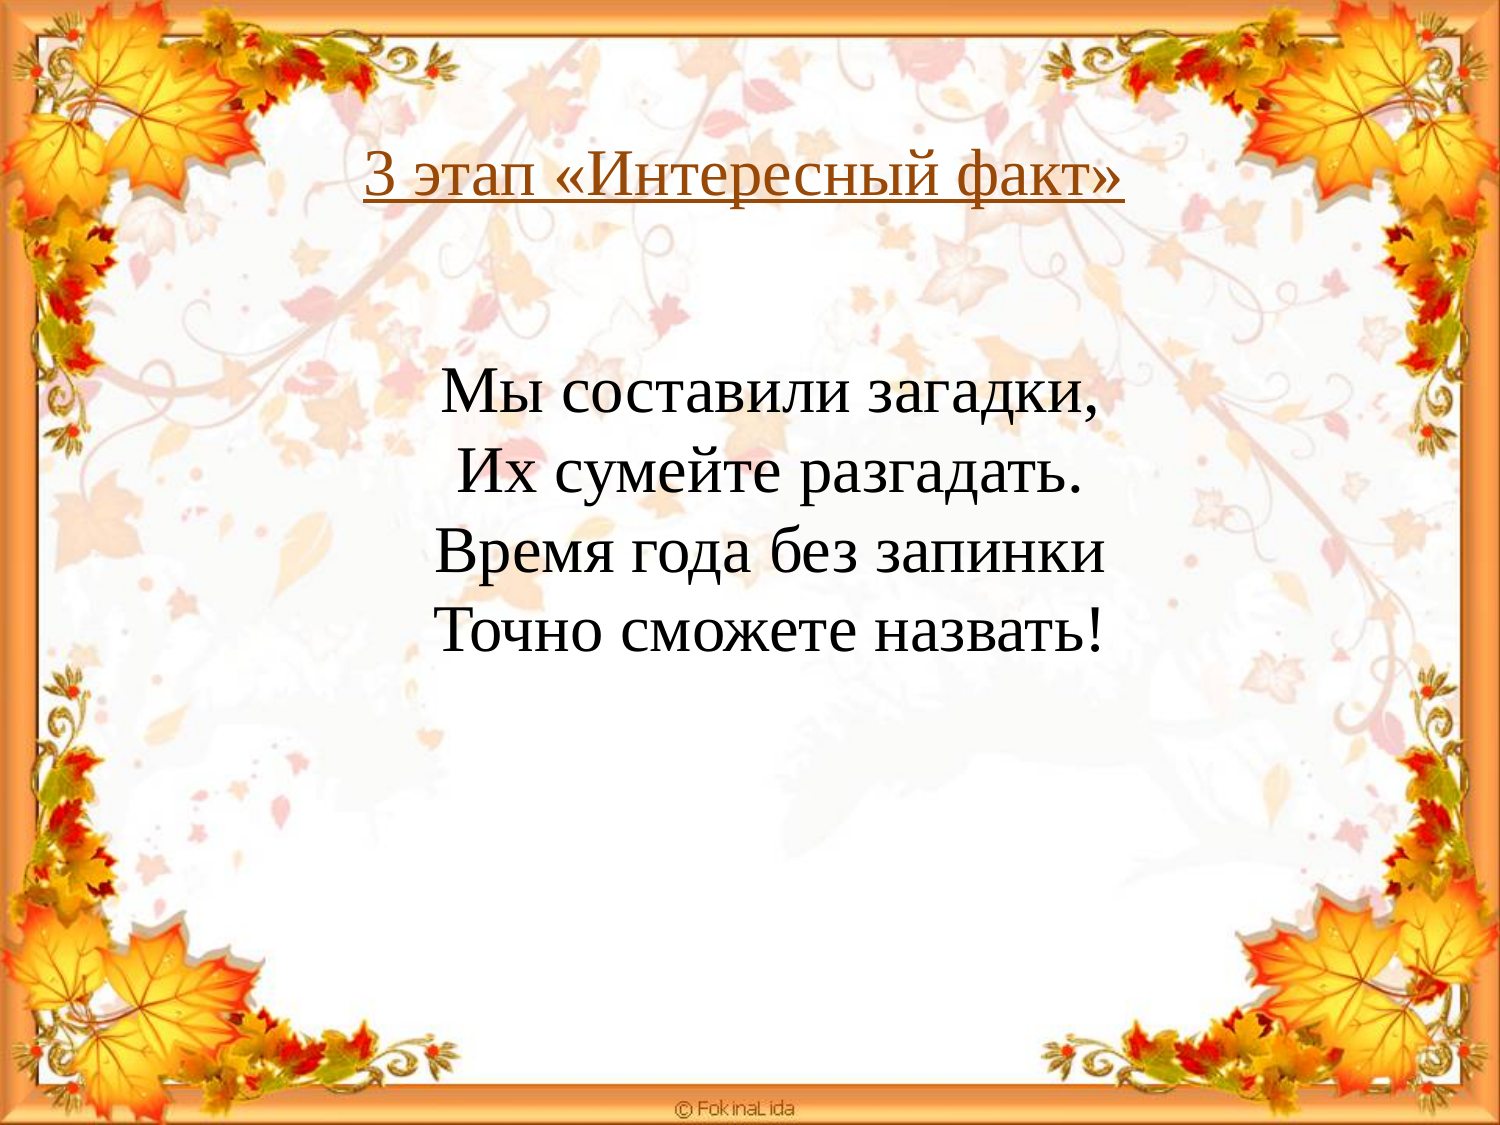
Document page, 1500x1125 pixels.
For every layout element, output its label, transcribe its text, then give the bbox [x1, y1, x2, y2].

text_box 3 этап «Интересный факт» [348, 121, 1229, 296]
picture [0, 0, 1500, 1125]
text_box Мы составили загадки, Их сумейте разгадать. Время года без запинки Точно сможете назвать! [395, 338, 1146, 673]
